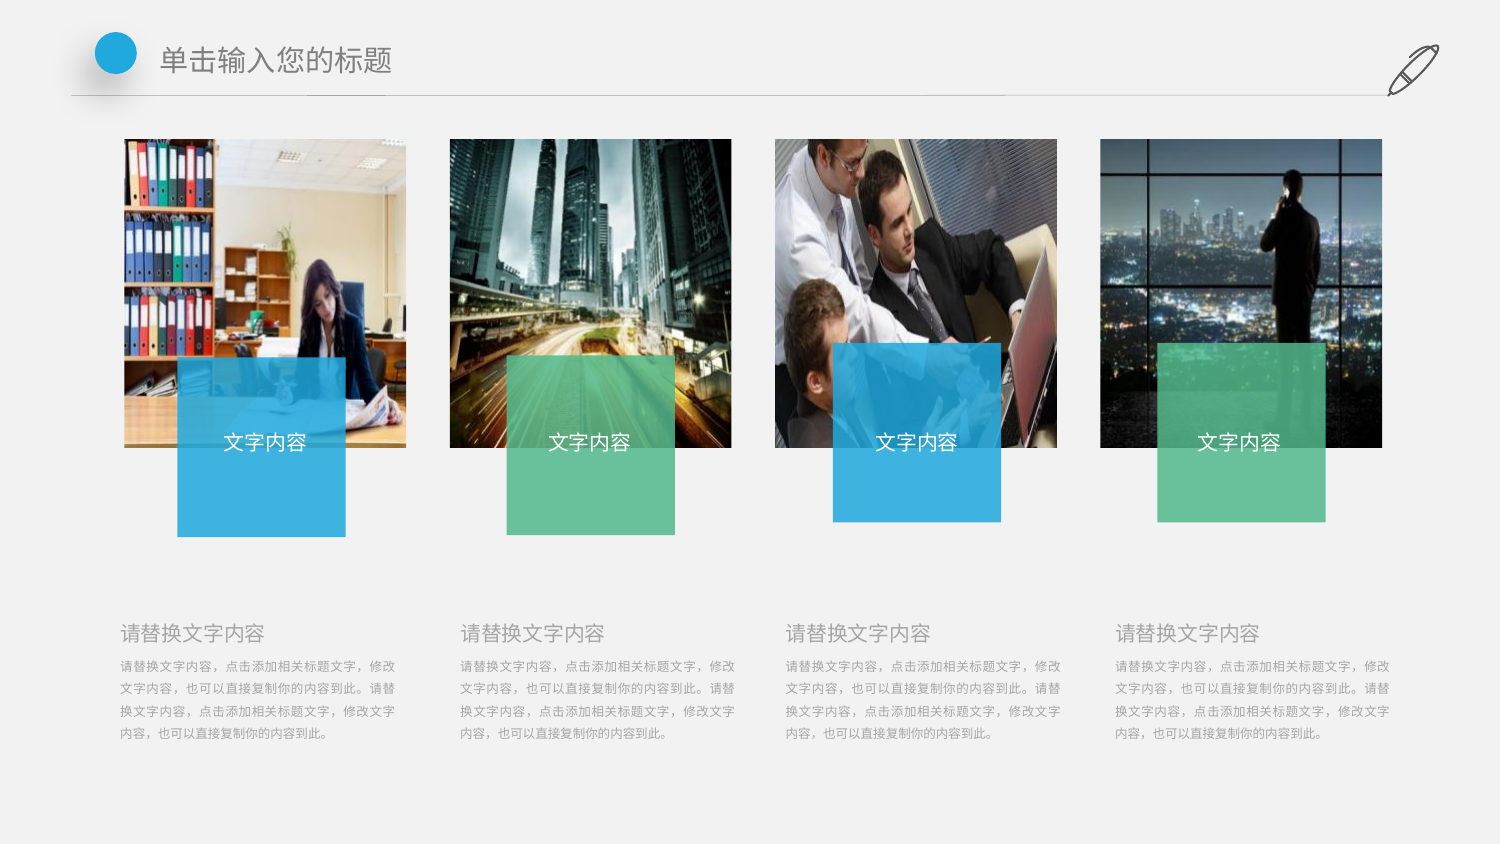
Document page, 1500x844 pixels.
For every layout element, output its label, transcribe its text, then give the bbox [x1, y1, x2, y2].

text_box 文字内容 [206, 424, 325, 467]
text_box 单击输入您的标题 [145, 35, 511, 84]
text_box 请替换文字内容，点击添加相关标题文字，修改文字内容，也可以直接复制你的内容到此。请替换文字内容，点击添加相关标题文字，修改文字内容，也可以直接复制你的内容到此。 [449, 645, 747, 750]
text_box 文字内容 [1180, 424, 1299, 467]
text_box [506, 355, 675, 536]
text_box 请替换文字内容，点击添加相关标题文字，修改文字内容，也可以直接复制你的内容到此。请替换文字内容，点击添加相关标题文字，修改文字内容，也可以直接复制你的内容到此。 [1103, 645, 1401, 750]
text_box 请替换文字内容 [109, 615, 364, 645]
text_box [1157, 342, 1326, 523]
text_box 请替换文字内容 [1103, 615, 1359, 645]
text_box [832, 342, 1002, 523]
text_box 请替换文字内容 [449, 615, 704, 645]
text_box [177, 357, 346, 538]
text_box [773, 137, 1059, 449]
text_box [122, 137, 408, 449]
text_box 文字内容 [530, 424, 649, 467]
text_box 文字内容 [858, 424, 977, 467]
text_box 请替换文字内容，点击添加相关标题文字，修改文字内容，也可以直接复制你的内容到此。请替换文字内容，点击添加相关标题文字，修改文字内容，也可以直接复制你的内容到此。 [109, 645, 407, 750]
text_box [448, 137, 733, 449]
text_box [1098, 137, 1384, 449]
text_box 请替换文字内容 [774, 615, 1029, 645]
text_box 请替换文字内容，点击添加相关标题文字，修改文字内容，也可以直接复制你的内容到此。请替换文字内容，点击添加相关标题文字，修改文字内容，也可以直接复制你的内容到此。 [774, 645, 1072, 750]
